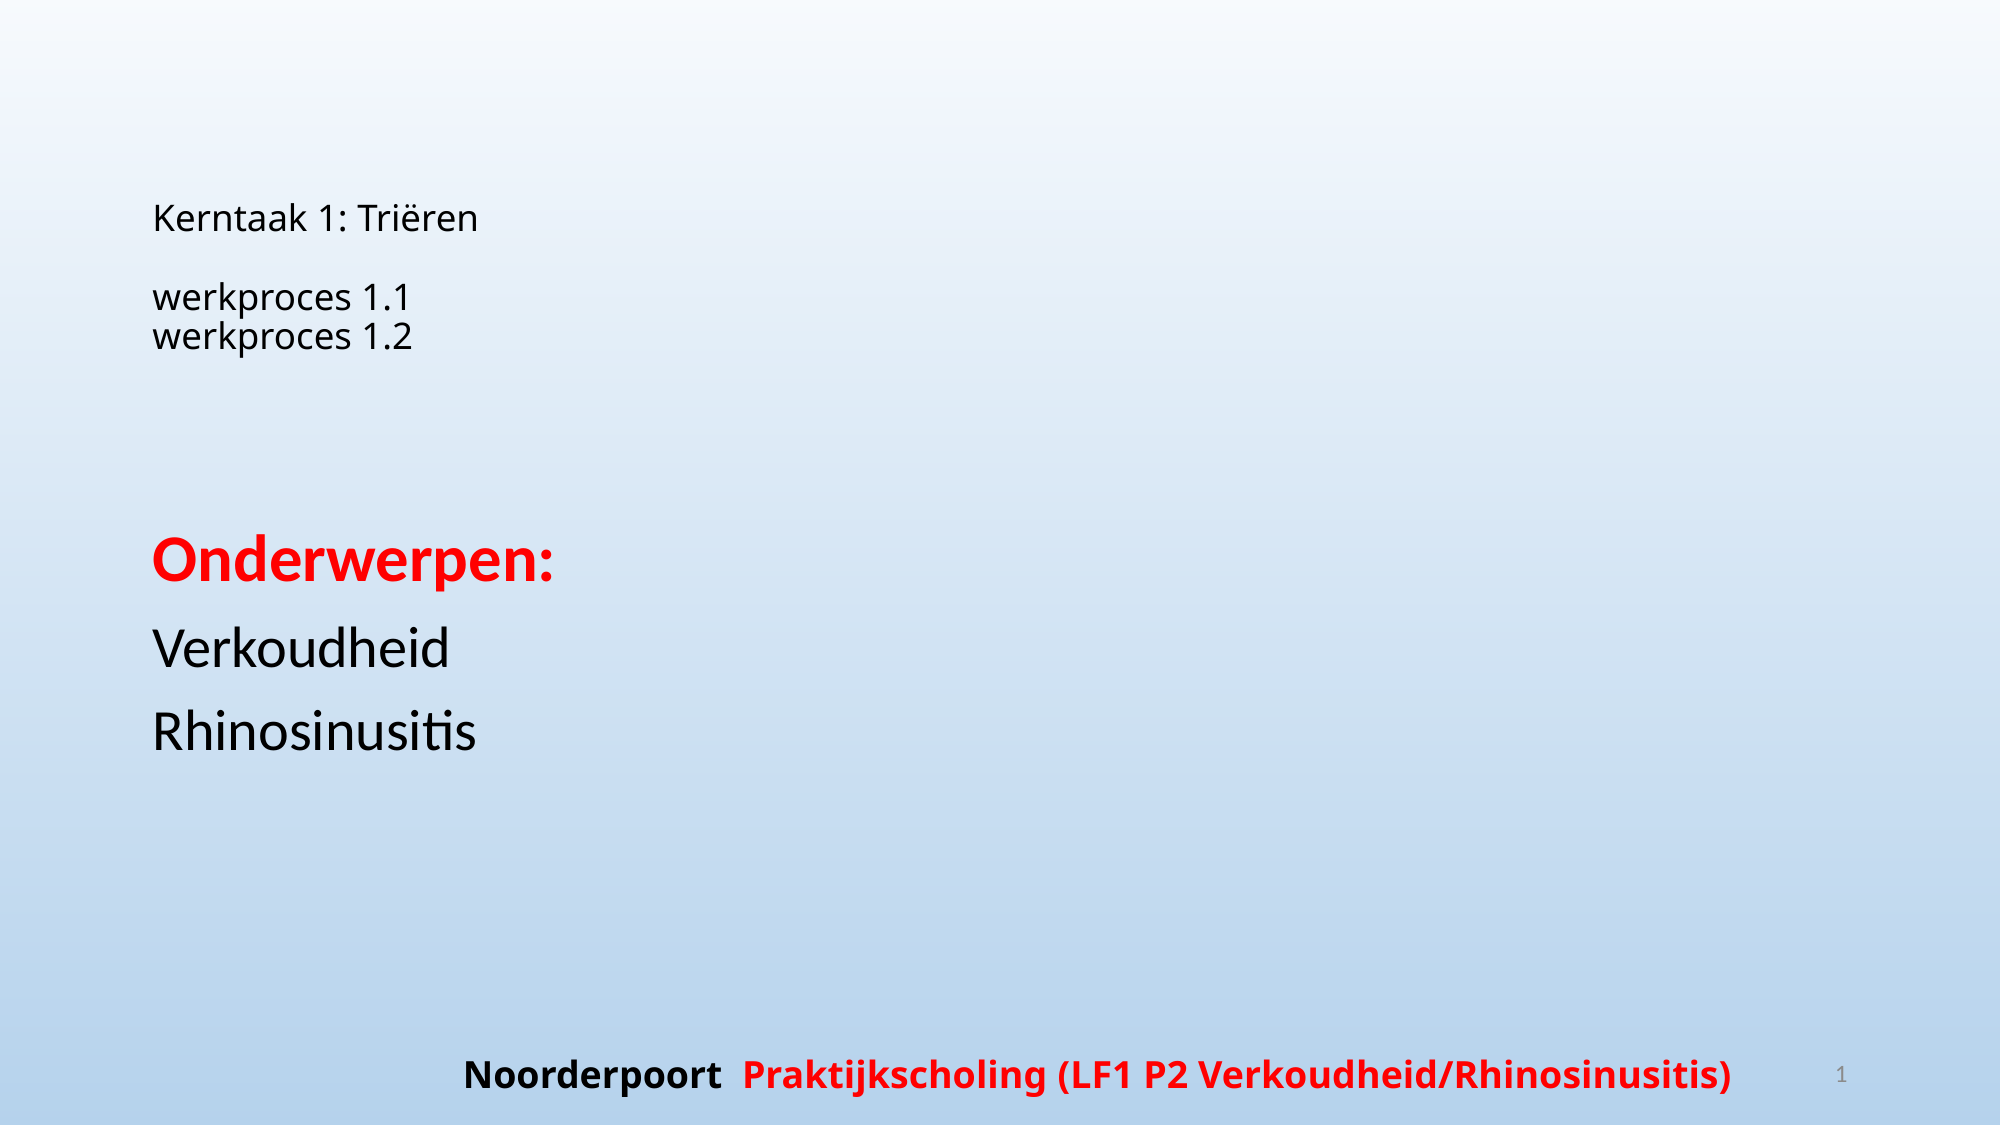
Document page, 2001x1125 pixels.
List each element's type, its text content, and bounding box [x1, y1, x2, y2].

slide_number 1 [1412, 1042, 1863, 1103]
title Kerntaak 1: Triëren werkproces 1.1 werkproces 1.2 [137, 189, 1863, 408]
text_box Noorderpoort Praktijkscholing (LF1 P2 Verkoudheid/Rhinosinusitis) [448, 1043, 1787, 1104]
list Onderwerpen: Verkoudheid Rhinosinusitis [137, 516, 1863, 1125]
